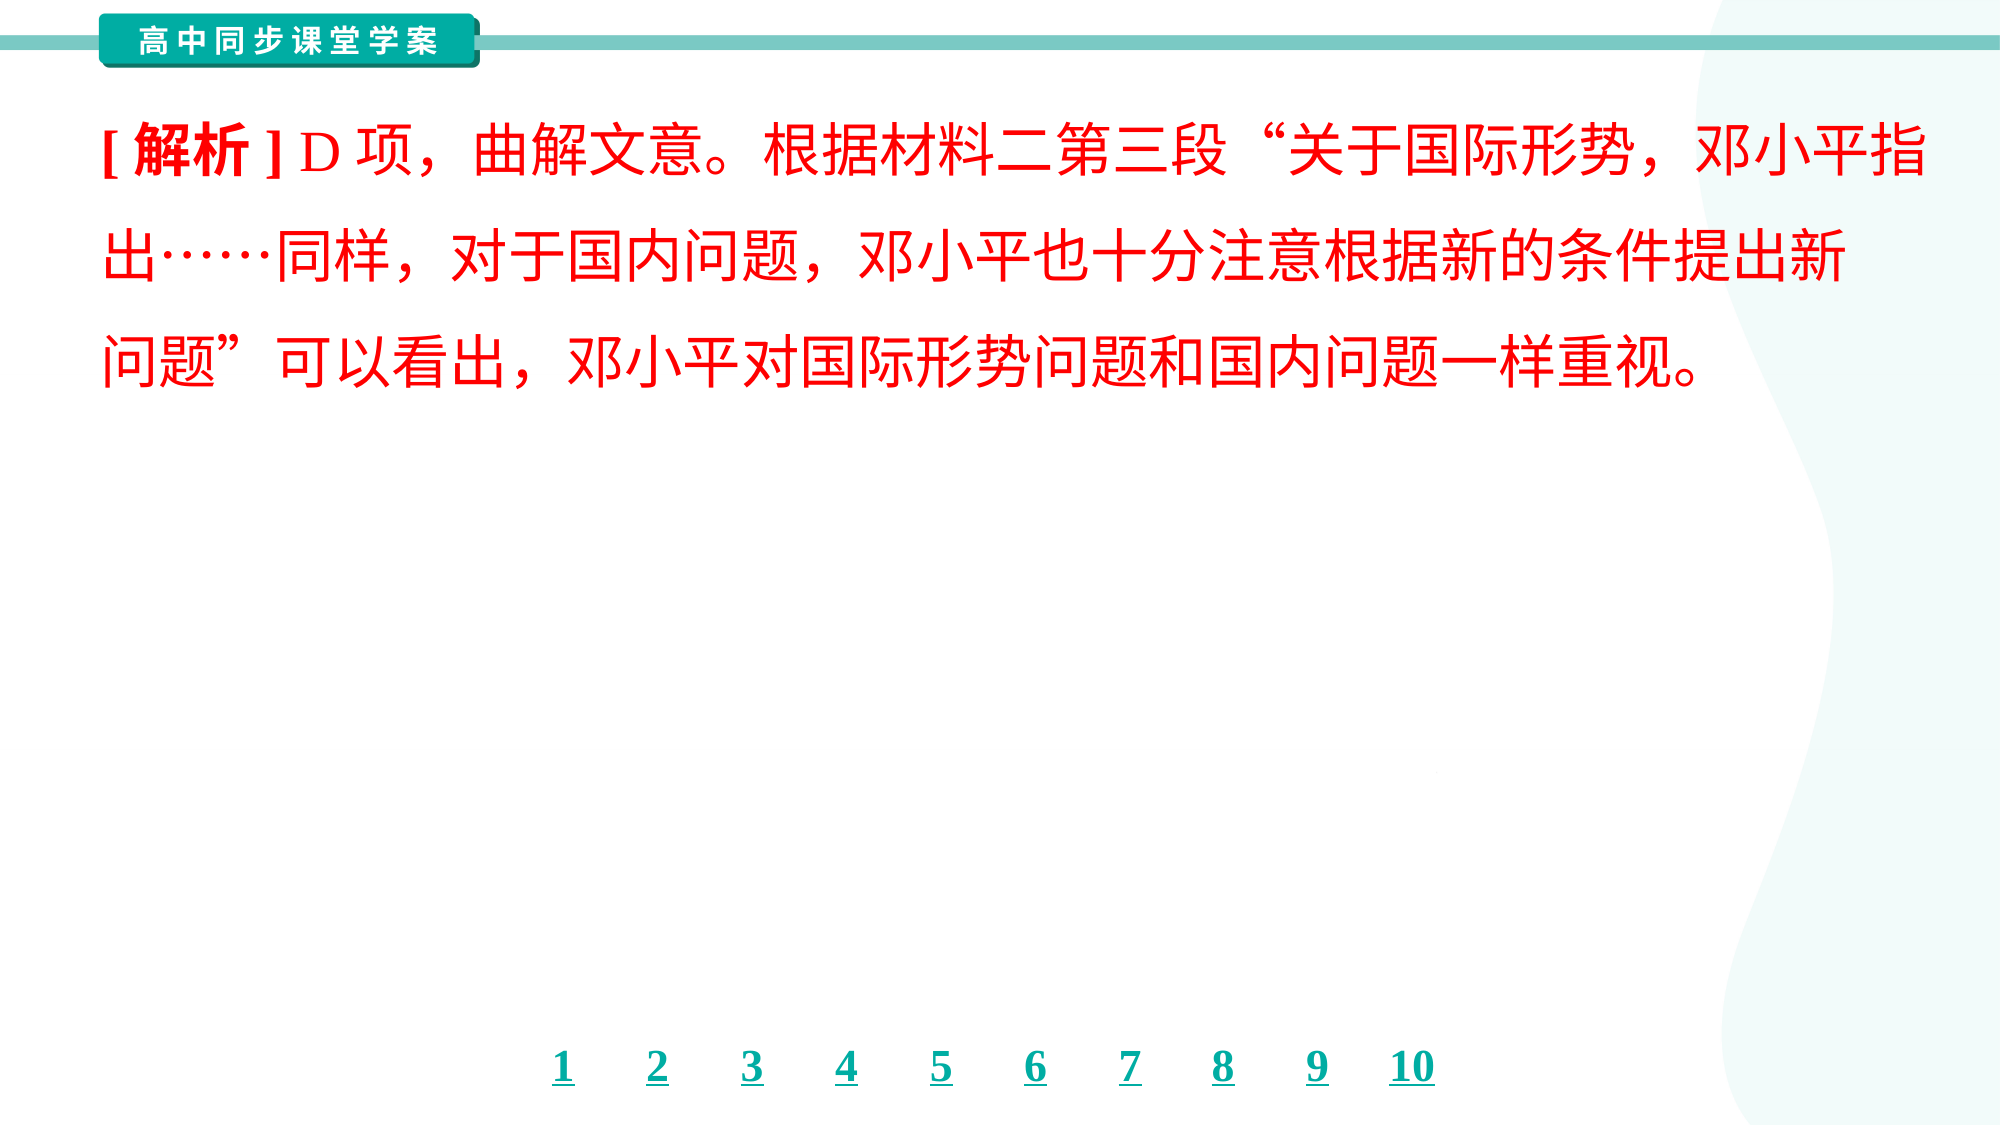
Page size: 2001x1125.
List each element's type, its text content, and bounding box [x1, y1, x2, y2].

text_box [解析] D项，曲解文意。根据材料二第三段“关于国际形势，邓小平指 出……同样，对于国内问题，邓小平也十分注意根据新的条件提出新 问题”可以看出，邓小平对国际形势问题和国内问题一样重视。 [100, 76, 1899, 396]
picture [0, 0, 2000, 1125]
